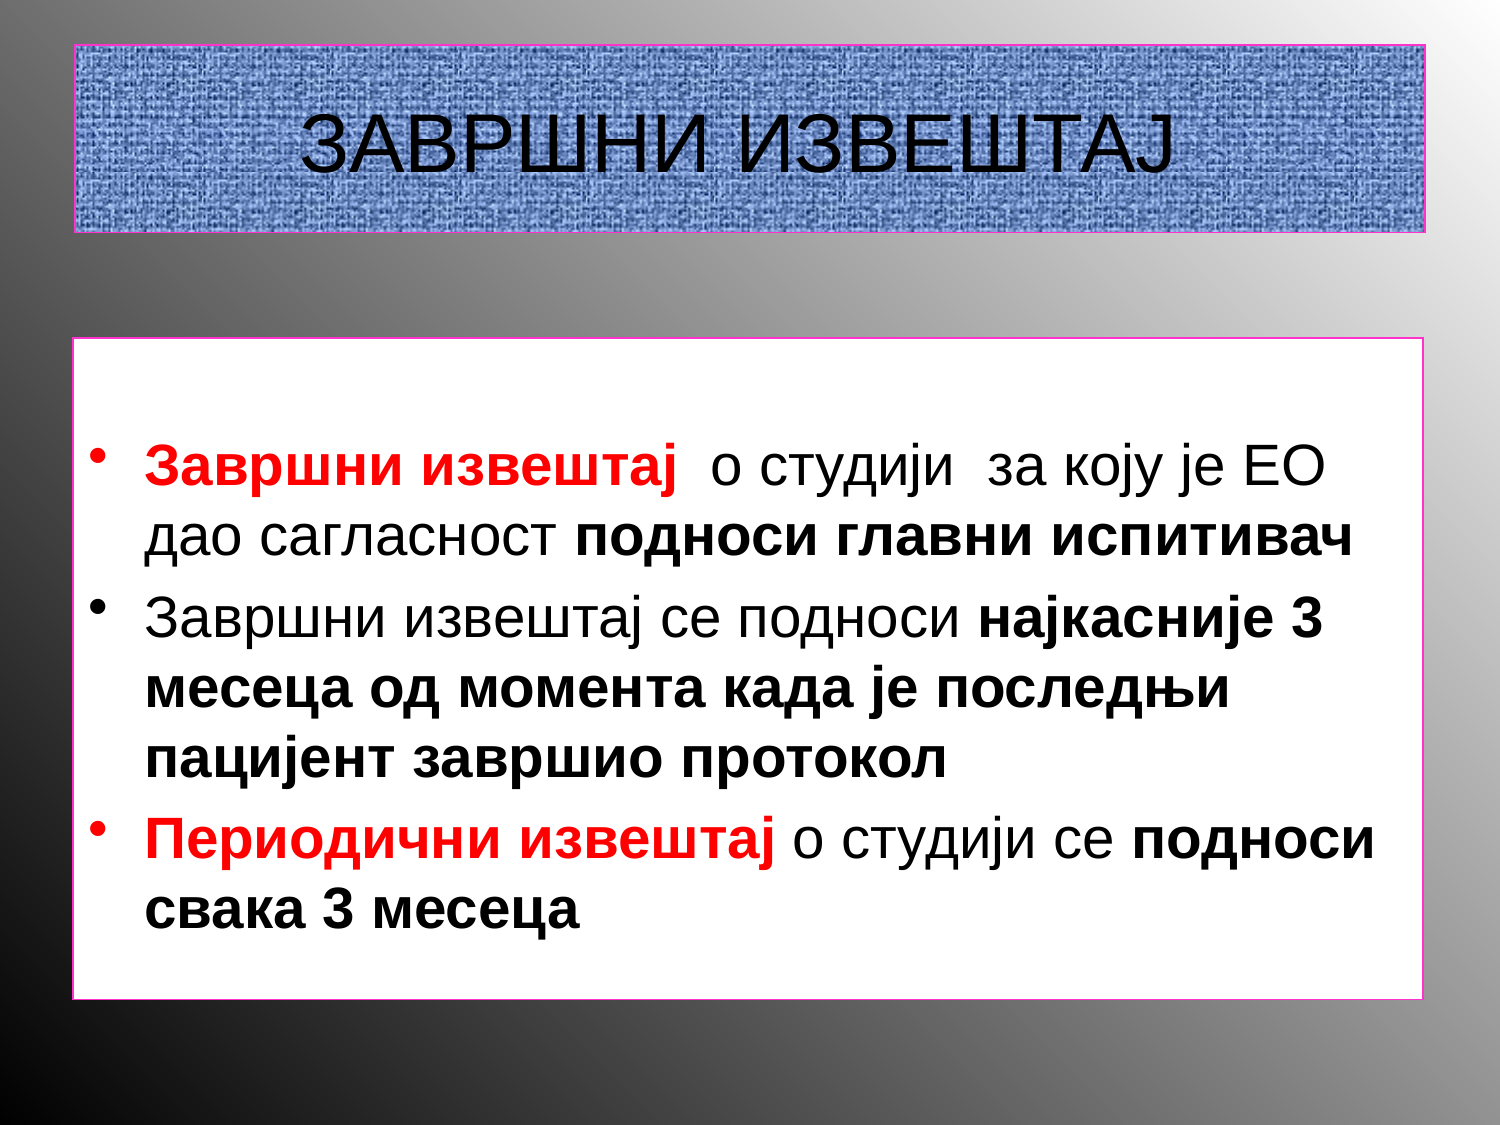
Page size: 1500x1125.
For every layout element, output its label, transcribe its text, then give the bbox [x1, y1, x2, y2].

title ЗАВРШНИ ИЗВЕШТАЈ [74, 44, 1426, 233]
list Завршни извештај о студији за коју је ЕО дао сагласност подноси главни испитивач Завршни извештај се подноси најкасније 3 месеца од момента када је последњи пацијент завршио протокол Периодични извештај о студији се подноси свака 3 месеца [72, 337, 1424, 1000]
